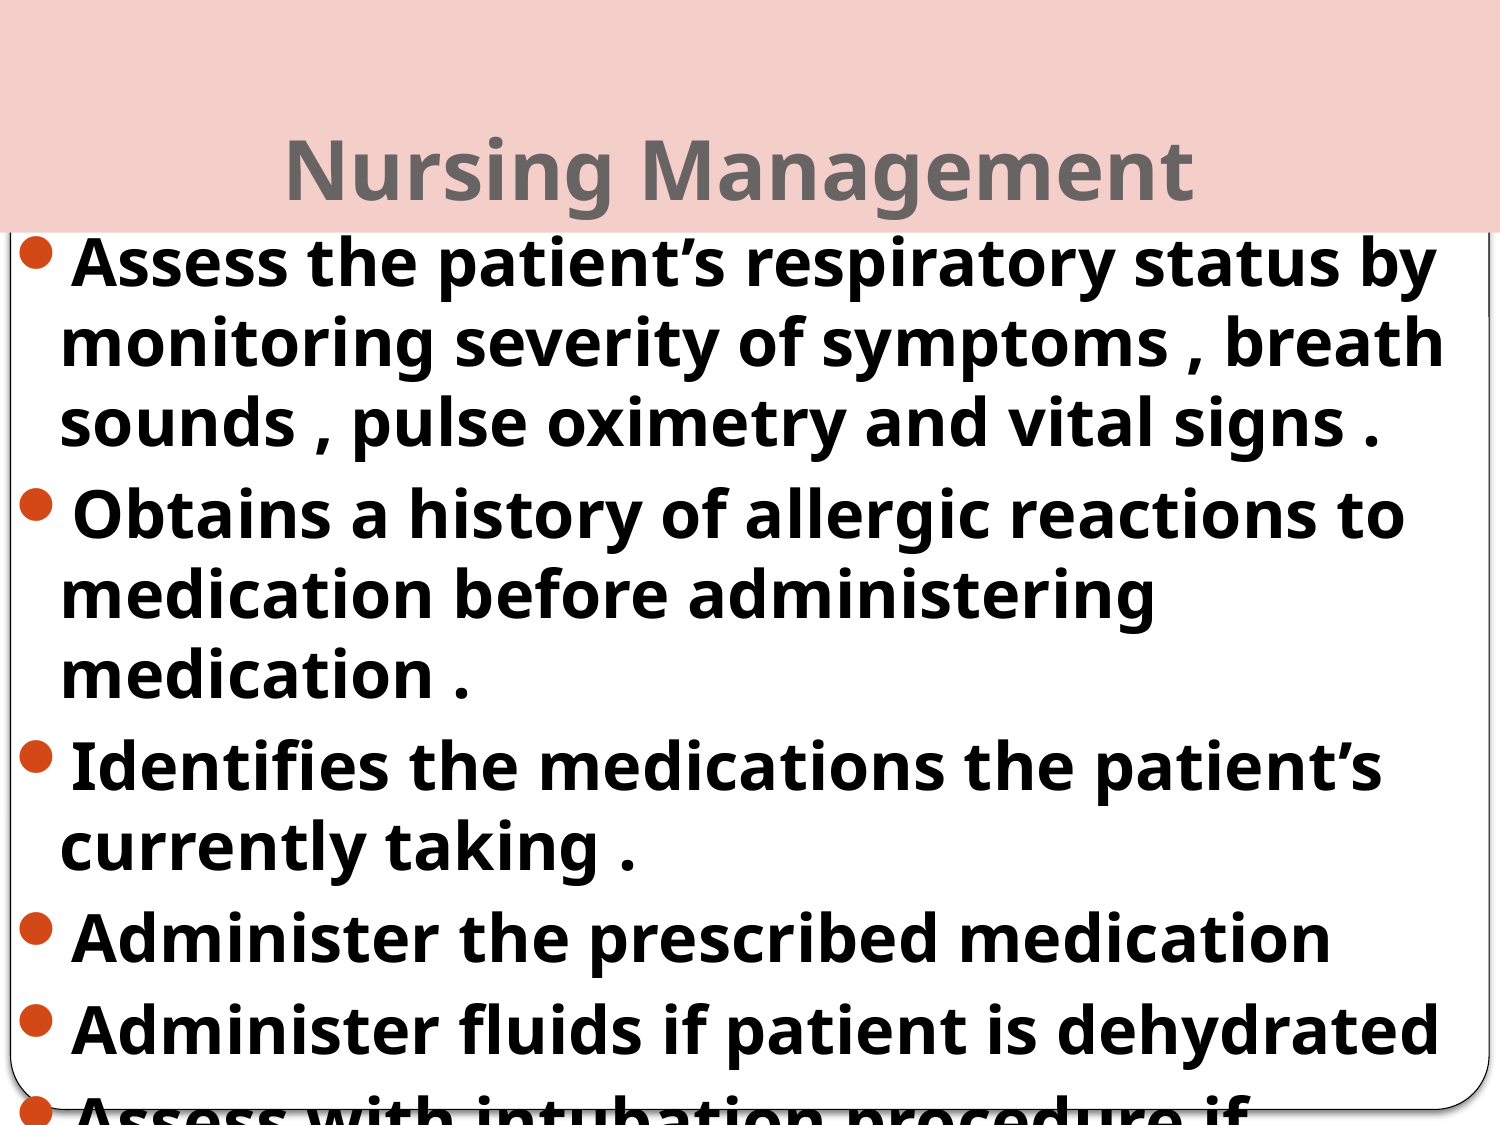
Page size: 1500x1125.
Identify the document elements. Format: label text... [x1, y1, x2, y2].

title Nursing Management [0, 0, 1500, 212]
list Assess the patient’s respiratory status by monitoring severity of symptoms , breath sounds , pulse oximetry and vital signs . Obtains a history of allergic reactions to medication before administering medication . Identifies the medications the patient’s currently taking . Administer the prescribed medication Administer fluids if patient is dehydrated Assess with intubation procedure if needed . [0, 212, 1500, 1125]
